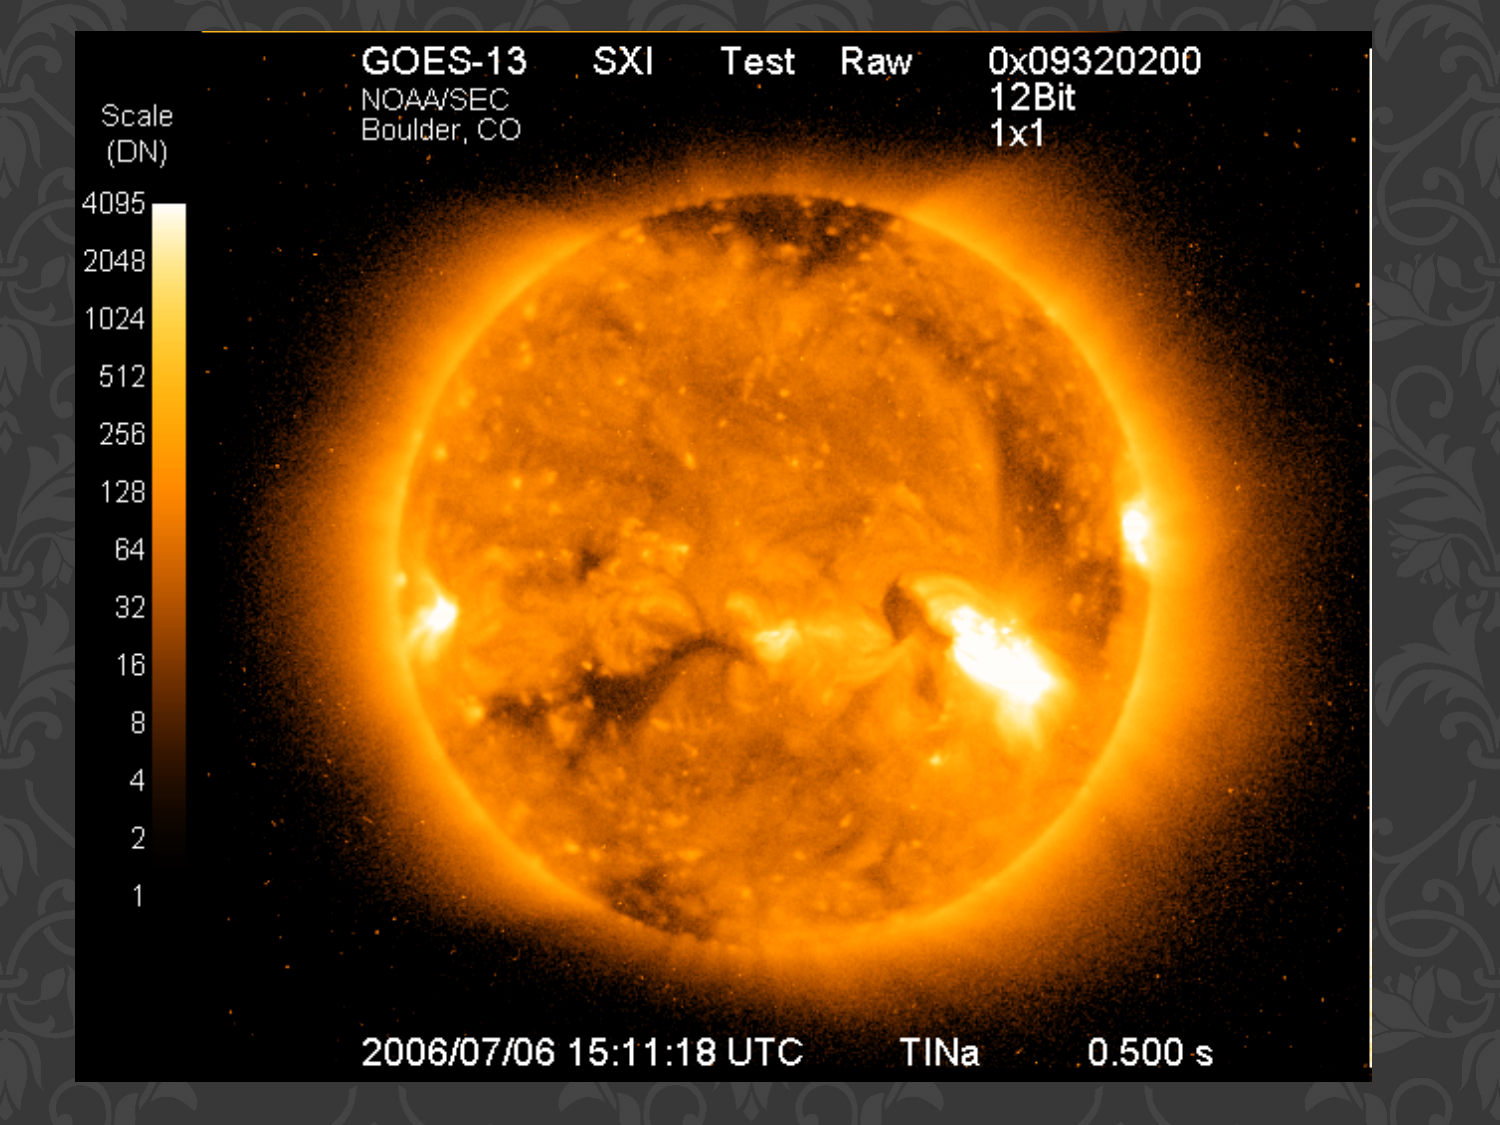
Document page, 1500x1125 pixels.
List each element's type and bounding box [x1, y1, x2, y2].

picture [74, 31, 1372, 1082]
